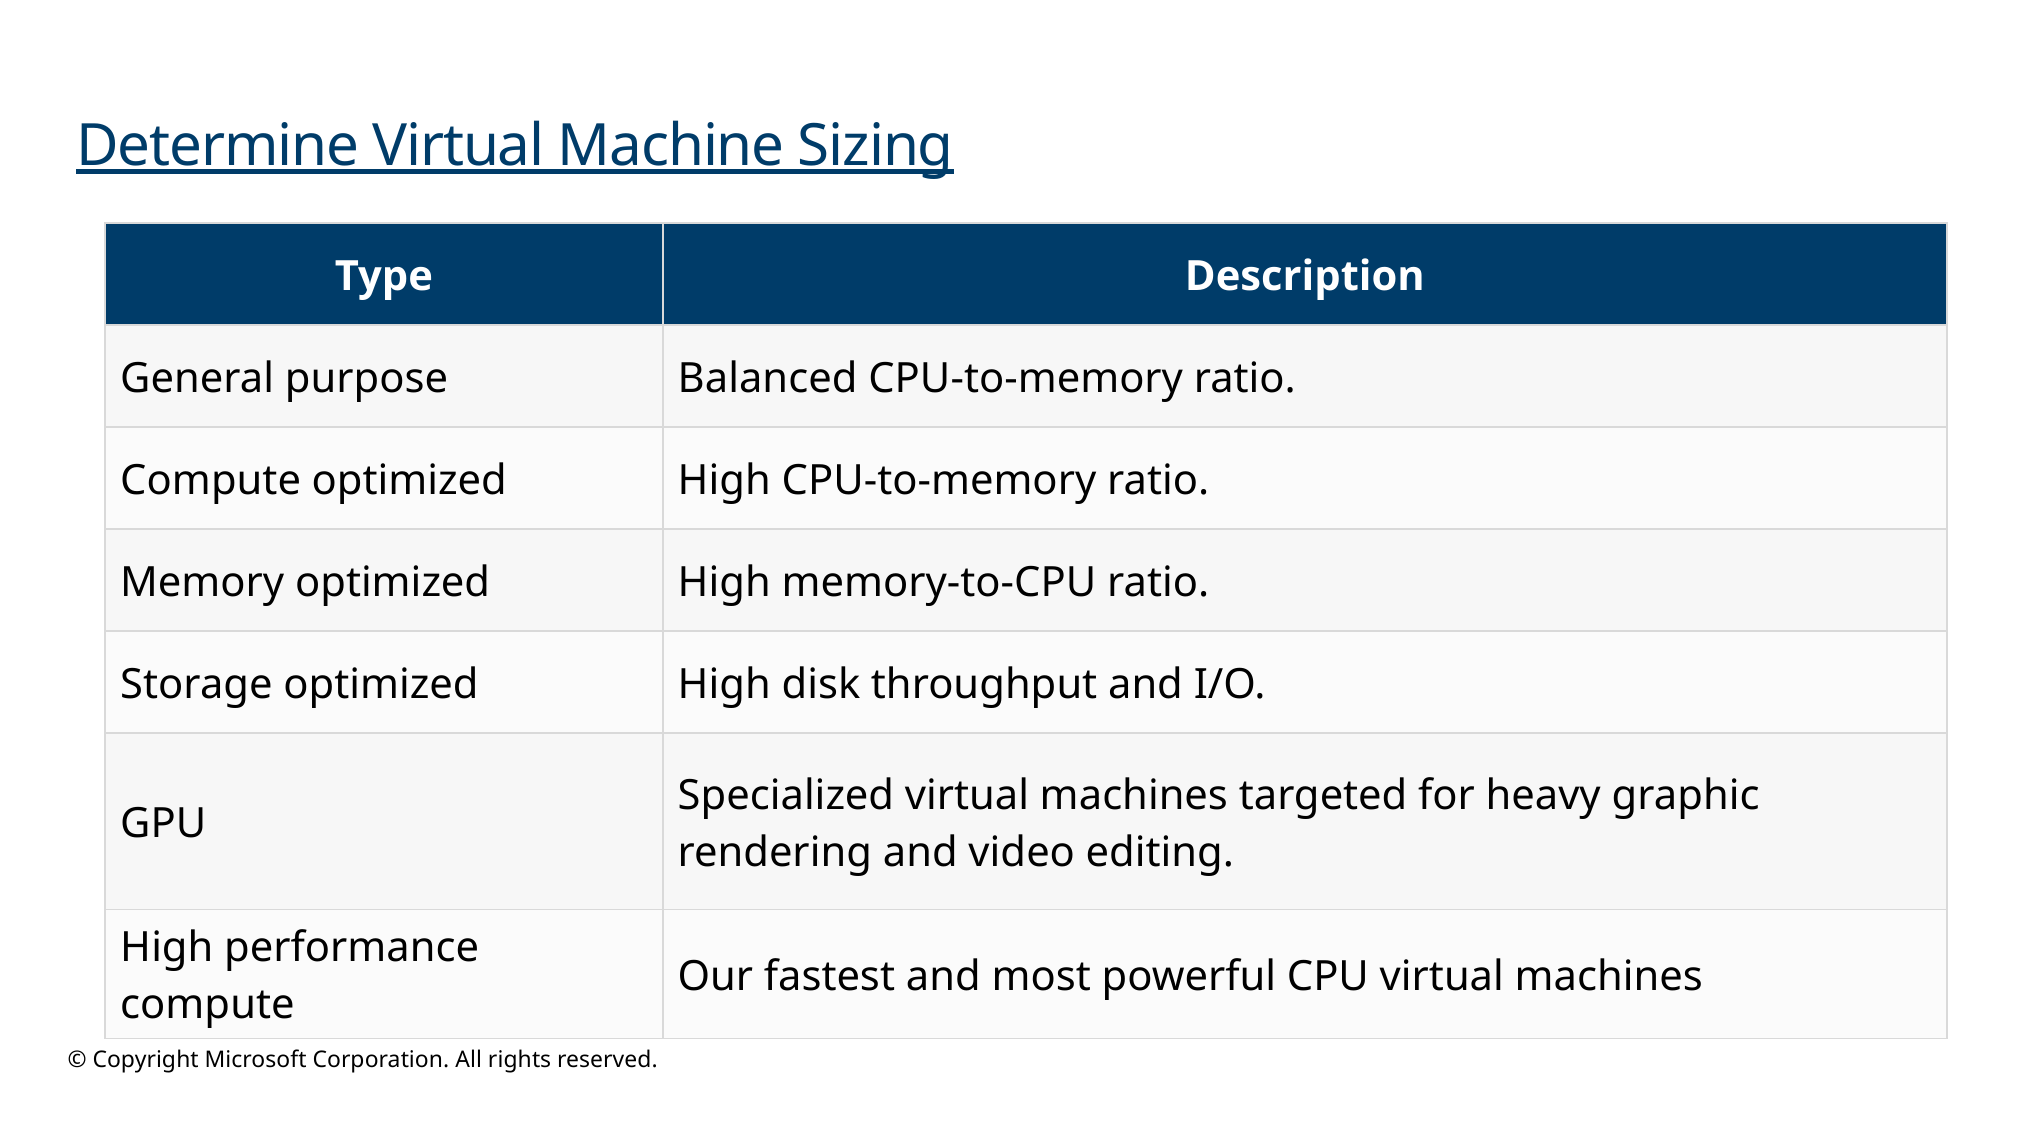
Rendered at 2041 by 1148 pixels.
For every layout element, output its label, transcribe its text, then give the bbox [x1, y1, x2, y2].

table_cell Balanced CPU-to-memory ratio. [664, 326, 1946, 426]
table_cell High memory-to-CPU ratio. [664, 530, 1946, 630]
table_cell Compute optimized [106, 428, 662, 528]
table_cell High CPU-to-memory ratio. [664, 428, 1946, 528]
table_cell Storage optimized [106, 632, 662, 732]
table_cell GPU [106, 734, 662, 909]
table_cell High performance compute [106, 910, 662, 1038]
table_cell General purpose [106, 326, 662, 426]
table_header Type [106, 224, 662, 324]
table_cell Specialized virtual machines targeted for heavy graphic rendering and video editing. [664, 734, 1946, 909]
table_cell Memory optimized [106, 530, 662, 630]
table_header Description [664, 224, 1946, 324]
table_cell Our fastest and most powerful CPU virtual machines [664, 910, 1946, 1038]
title Determine Virtual Machine Sizing [76, 93, 1968, 230]
table_cell High disk throughput and I/O. [664, 632, 1946, 732]
